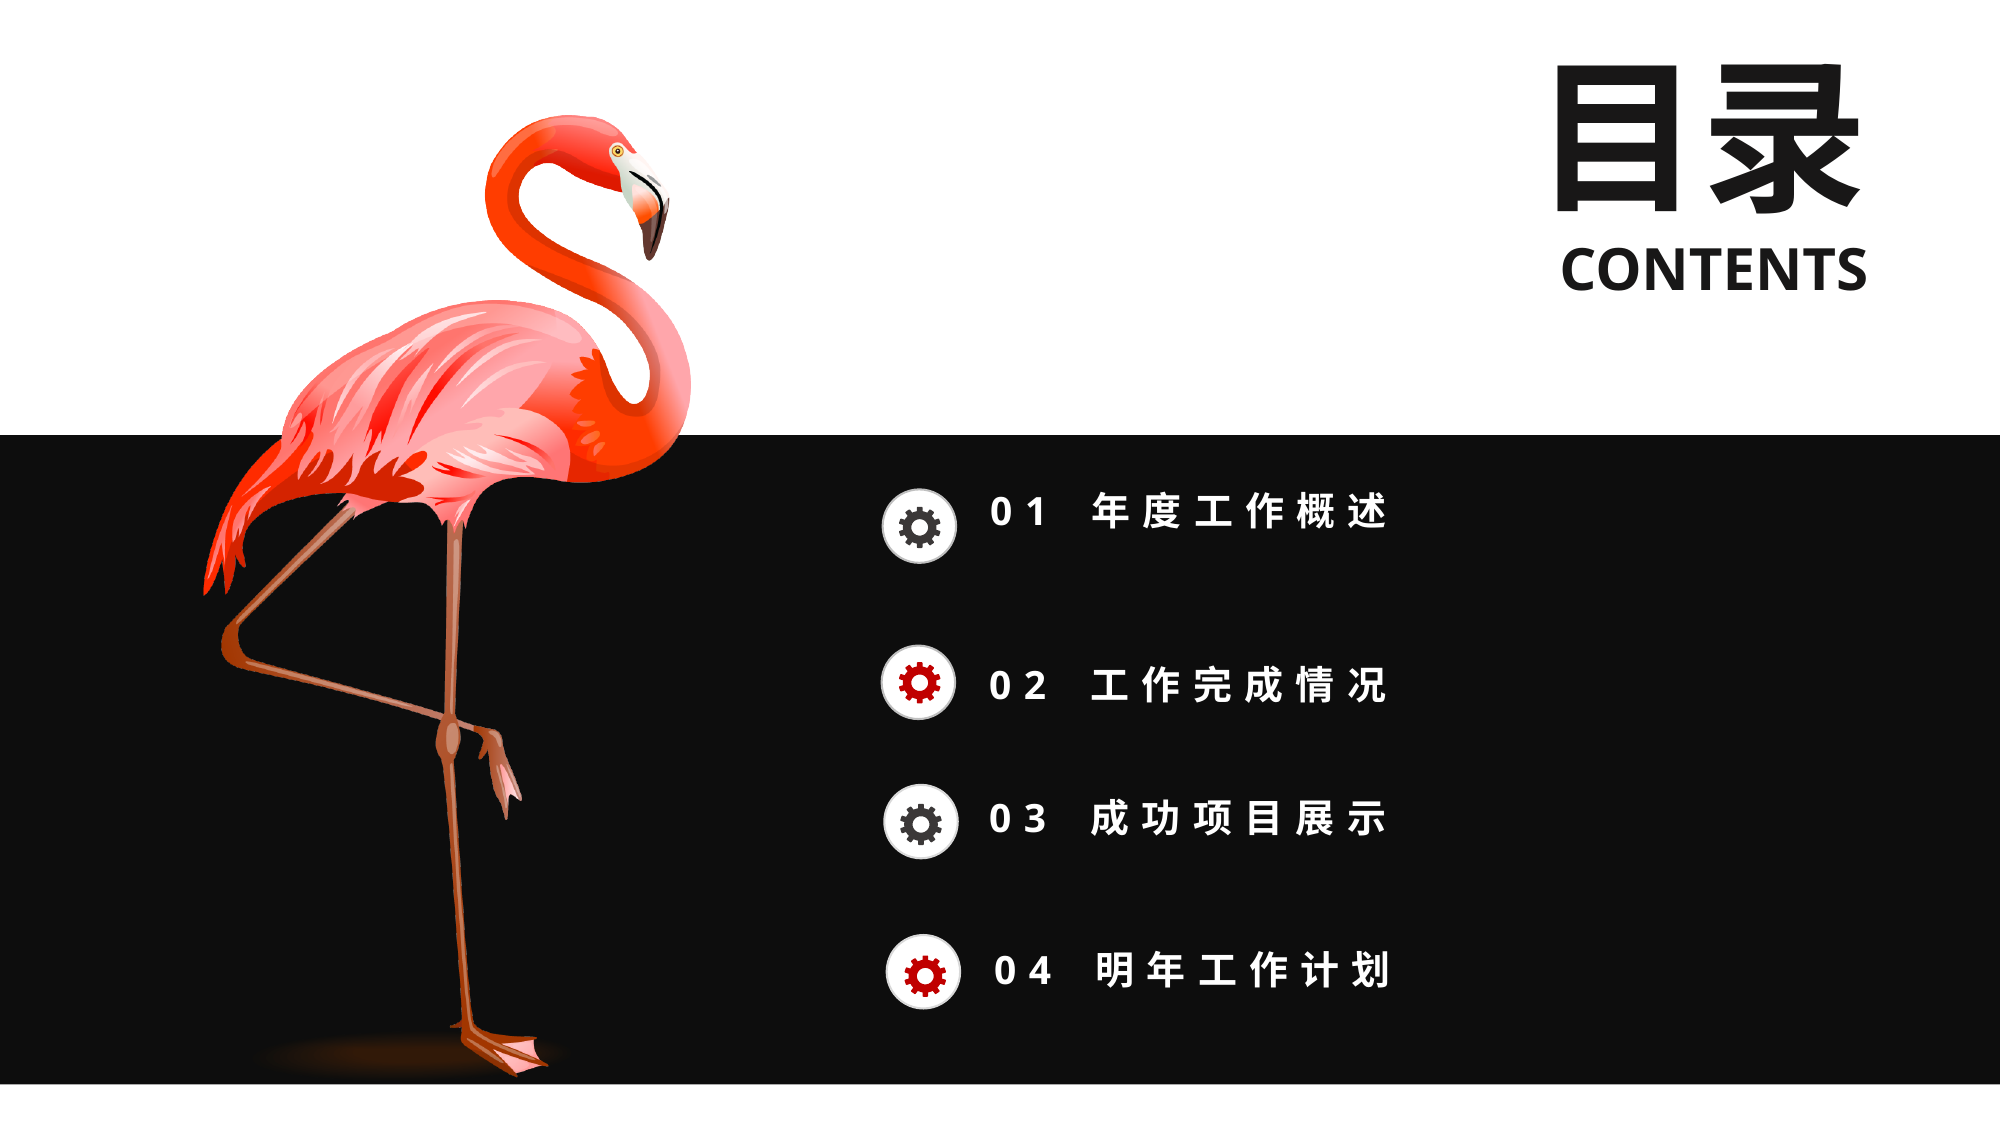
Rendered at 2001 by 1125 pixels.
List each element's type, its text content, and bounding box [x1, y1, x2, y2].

text_box [899, 662, 941, 704]
text_box 03 成功项目展示 [917, 782, 1658, 851]
text_box [918, 968, 930, 975]
text_box [921, 978, 933, 984]
text_box 02 工作完成情况 [931, 649, 1658, 719]
text_box 目录 CONTENTS [1519, 24, 1883, 310]
text_box [899, 506, 941, 549]
text_box [918, 972, 933, 981]
text_box [913, 675, 926, 682]
text_box [0, 434, 2000, 1085]
text_box 01 年度工作概述 [918, 475, 1659, 545]
picture [203, 115, 691, 1082]
text_box 04 明年工作计划 [932, 934, 1663, 1004]
text_box [904, 955, 947, 997]
text_box [912, 681, 928, 688]
text_box [885, 933, 962, 1010]
text_box [903, 963, 912, 970]
text_box [881, 488, 958, 564]
text_box [880, 644, 957, 721]
text_box [900, 803, 942, 846]
text_box [913, 821, 929, 832]
text_box [883, 783, 959, 860]
text_box [912, 520, 928, 535]
